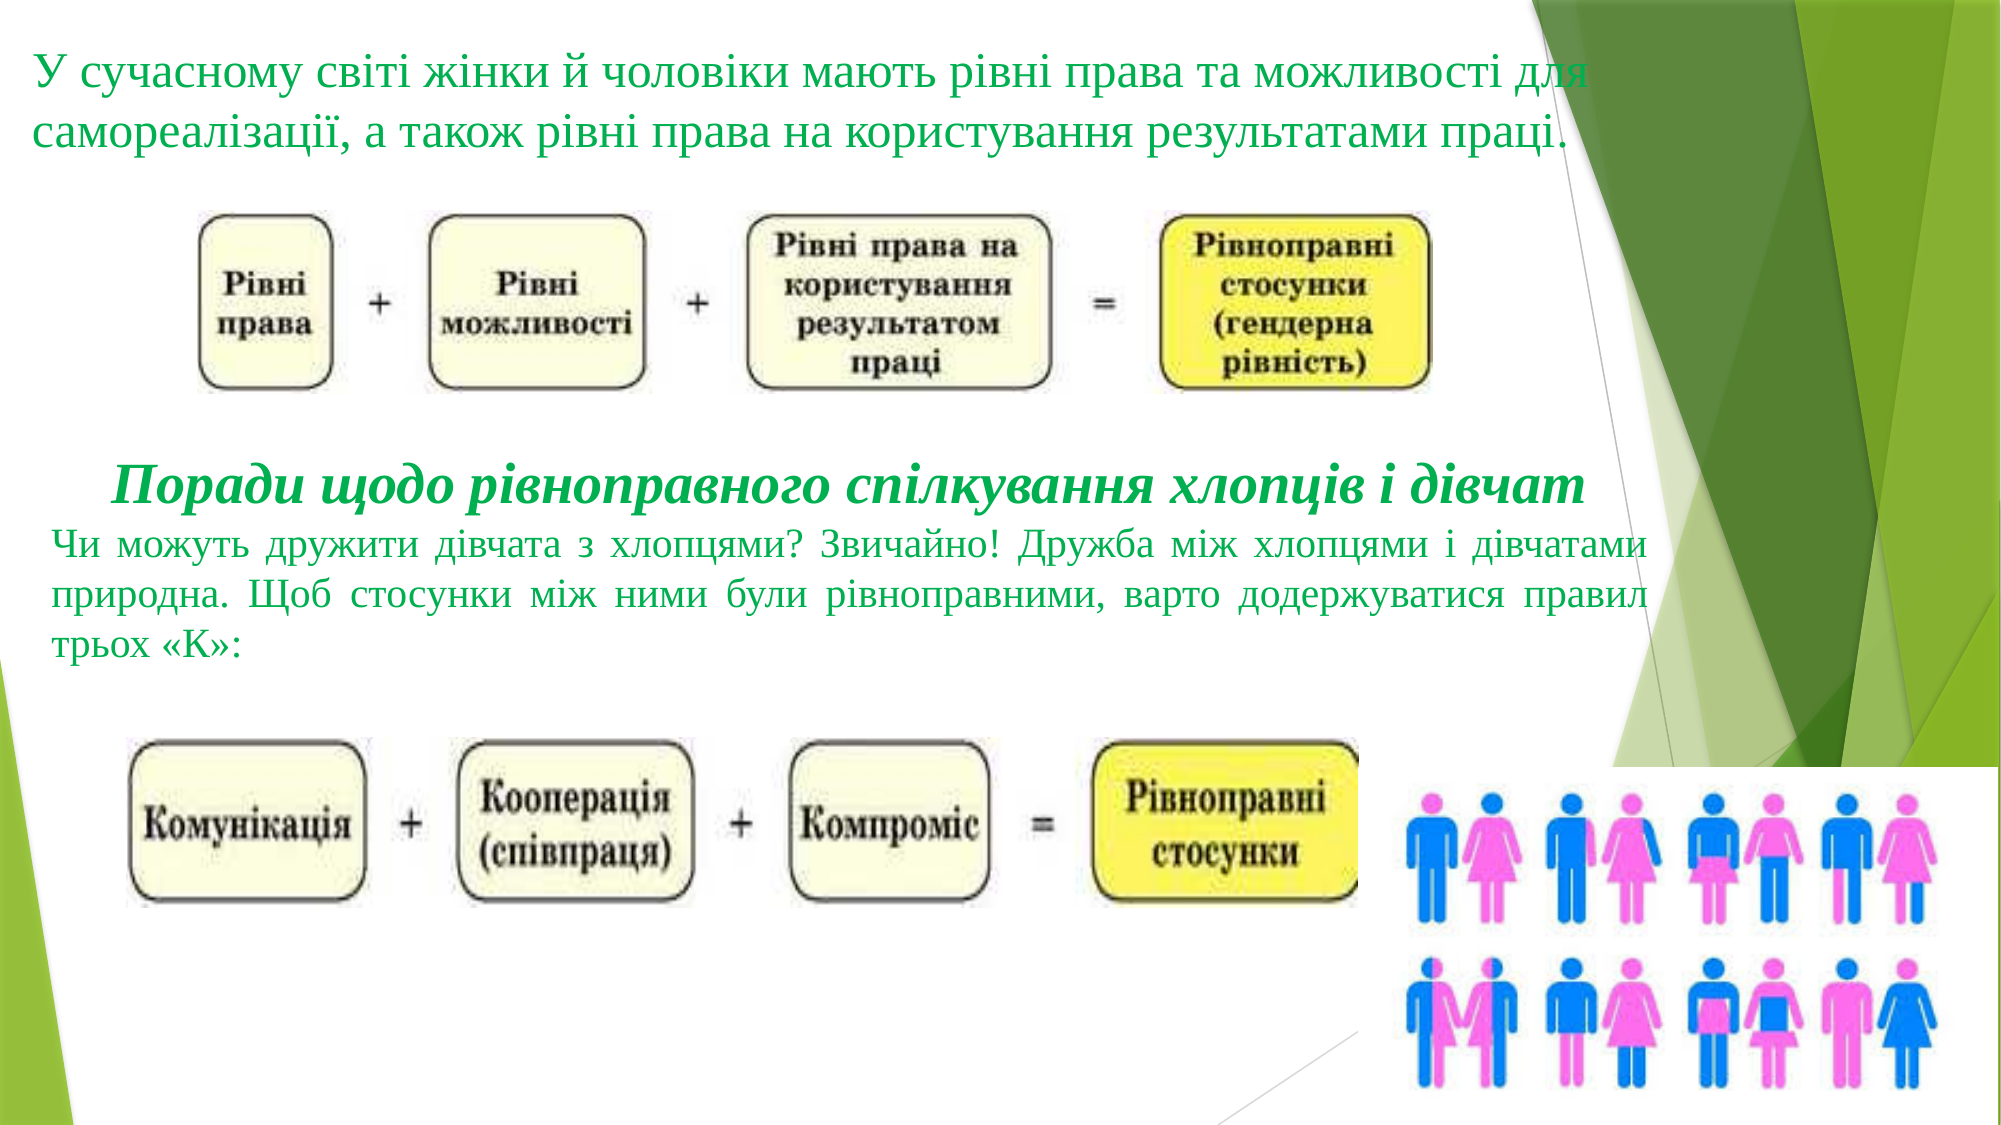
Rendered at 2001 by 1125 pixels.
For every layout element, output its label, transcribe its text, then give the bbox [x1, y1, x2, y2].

picture [196, 210, 1434, 394]
text_box У сучасному світі жінки й чоловіки мають рівні права та можливості для самореалізації, а також рівні права на користування результатами праці. [17, 29, 1725, 165]
picture [125, 737, 1999, 1125]
text_box Поради щодо рівноправного спілкування хлопців і дівчат Чи можуть дружити дівчата з хлопцями? Звичайно! Дружба між хлопцями і дівчатами природна. Щоб стосунки між ними були рівноправними, варто додержуватися правил трьох «К»: [36, 438, 1663, 673]
